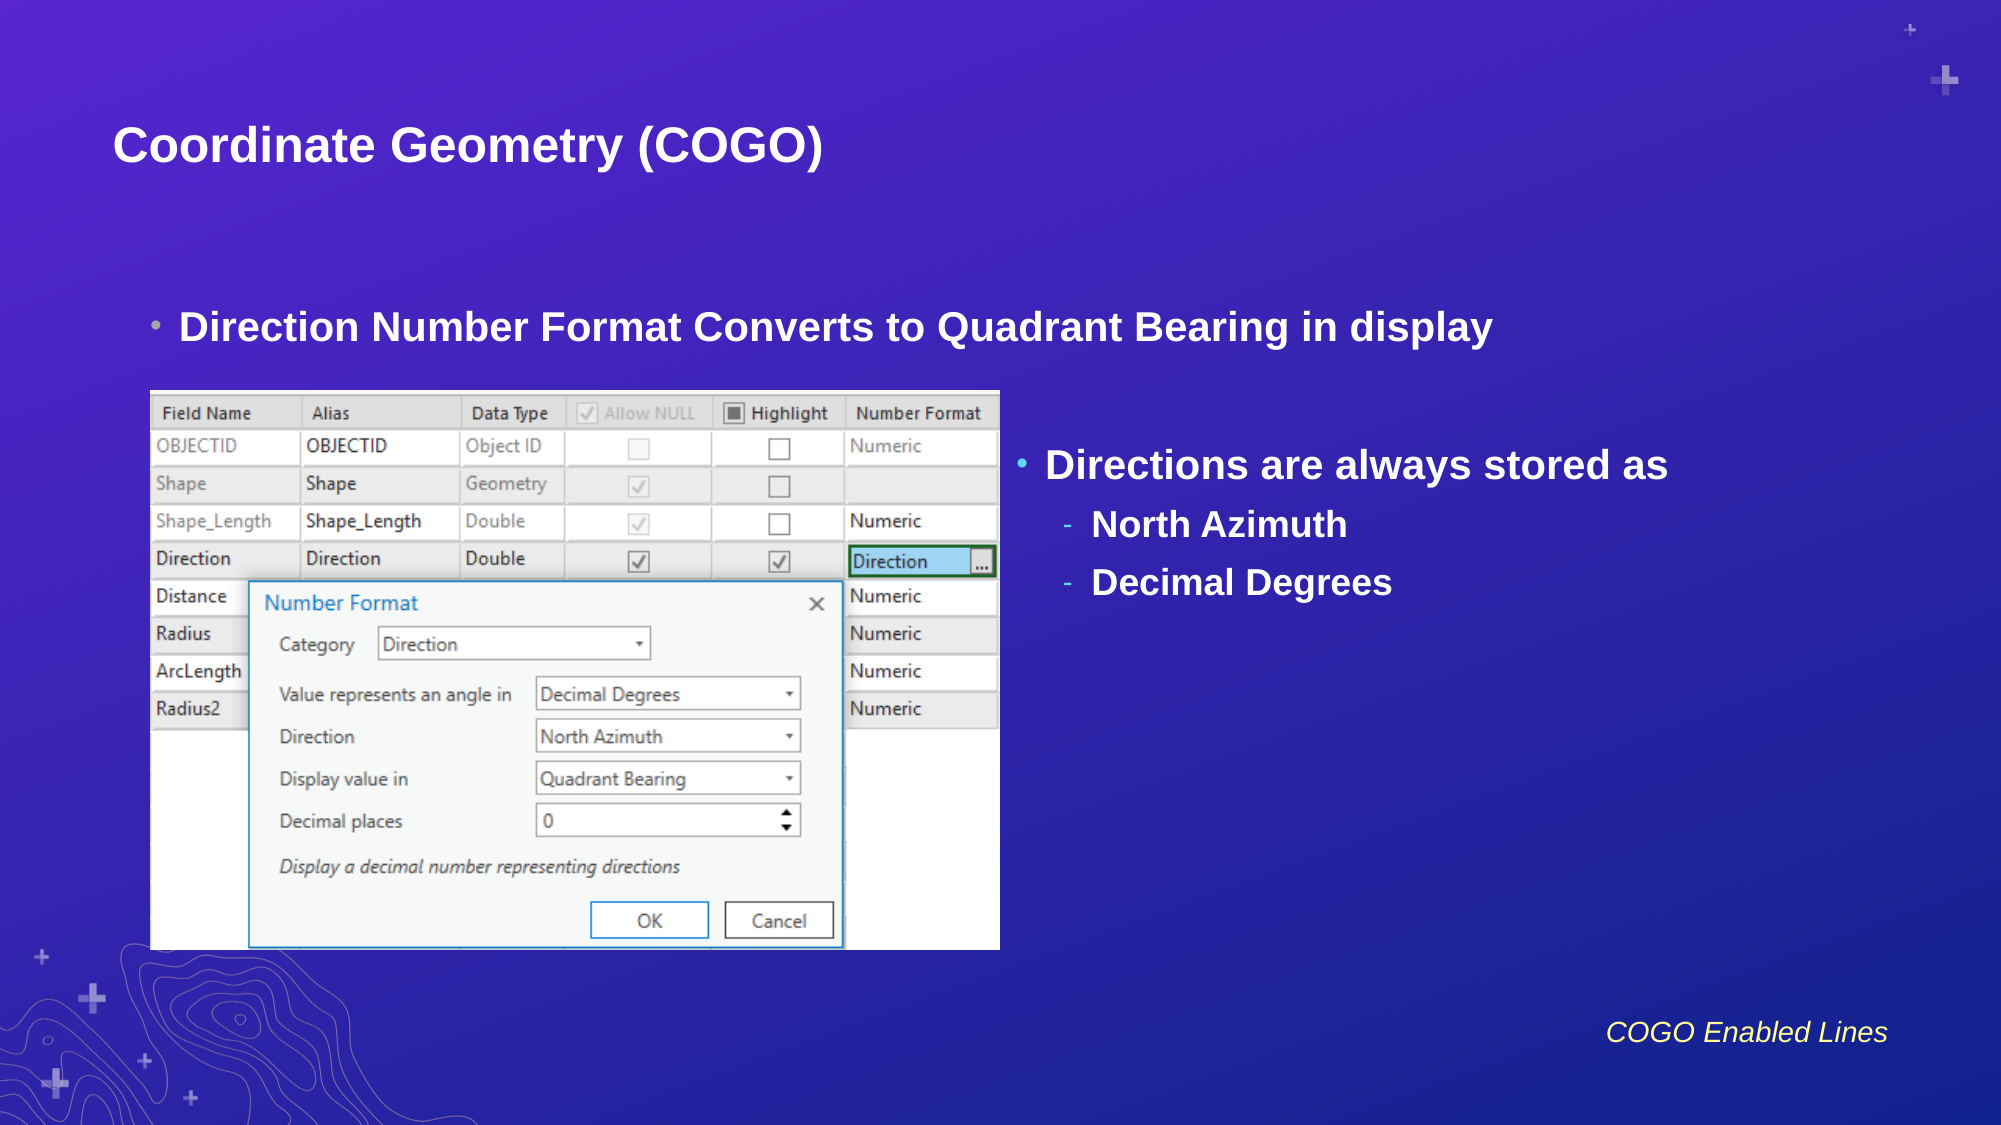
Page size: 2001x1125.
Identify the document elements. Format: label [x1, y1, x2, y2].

picture [149, 389, 1001, 950]
text_box [0, 0, 2000, 1125]
